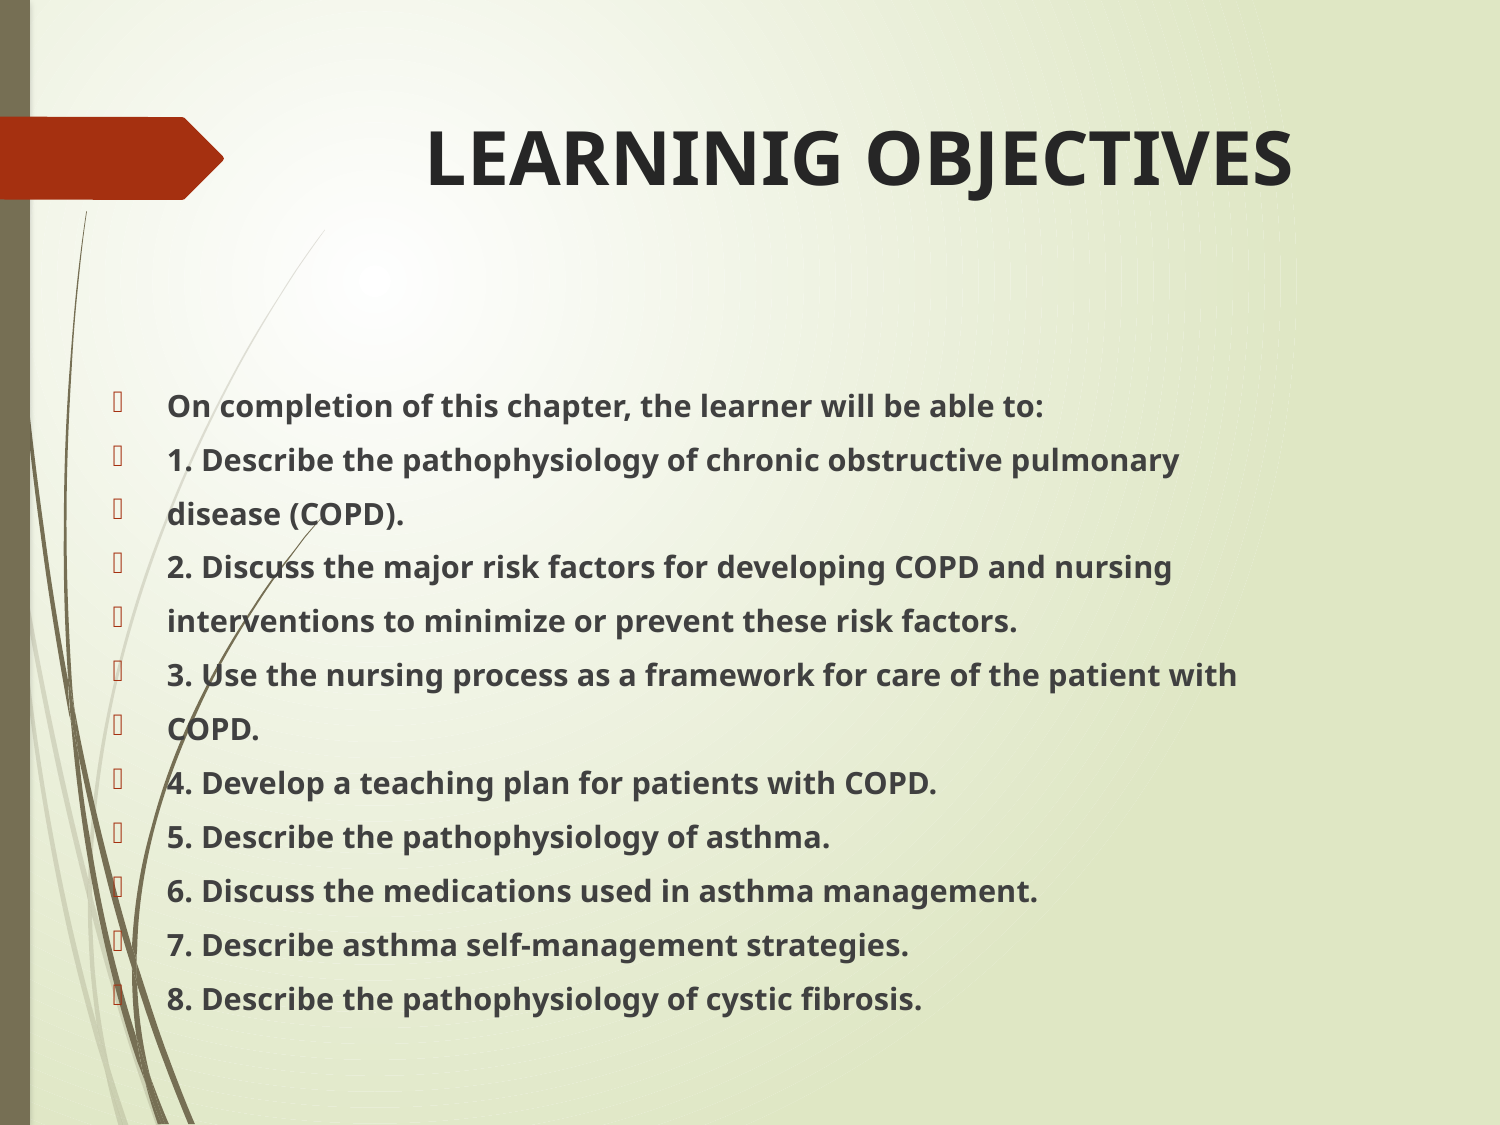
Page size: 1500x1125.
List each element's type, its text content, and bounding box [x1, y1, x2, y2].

title LEARNINIG OBJECTIVES [319, 102, 1400, 313]
list On completion of this chapter, the learner will be able to: 1. Describe the pathophysiology of chronic obstructive pulmonary disease (COPD). 2. Discuss the major risk factors for developing COPD and nursing interventions to minimize or prevent these risk factors. 3. Use the nursing process as a framework for care of the patient with COPD. 4. Develop a teaching plan for patients with COPD. 5. Describe the pathophysiology of asthma. 6. Discuss the medications used in asthma management. 7. Describe asthma self-management strategies. 8. Describe the pathophysiology of cystic fibrosis. [97, 324, 1403, 1028]
